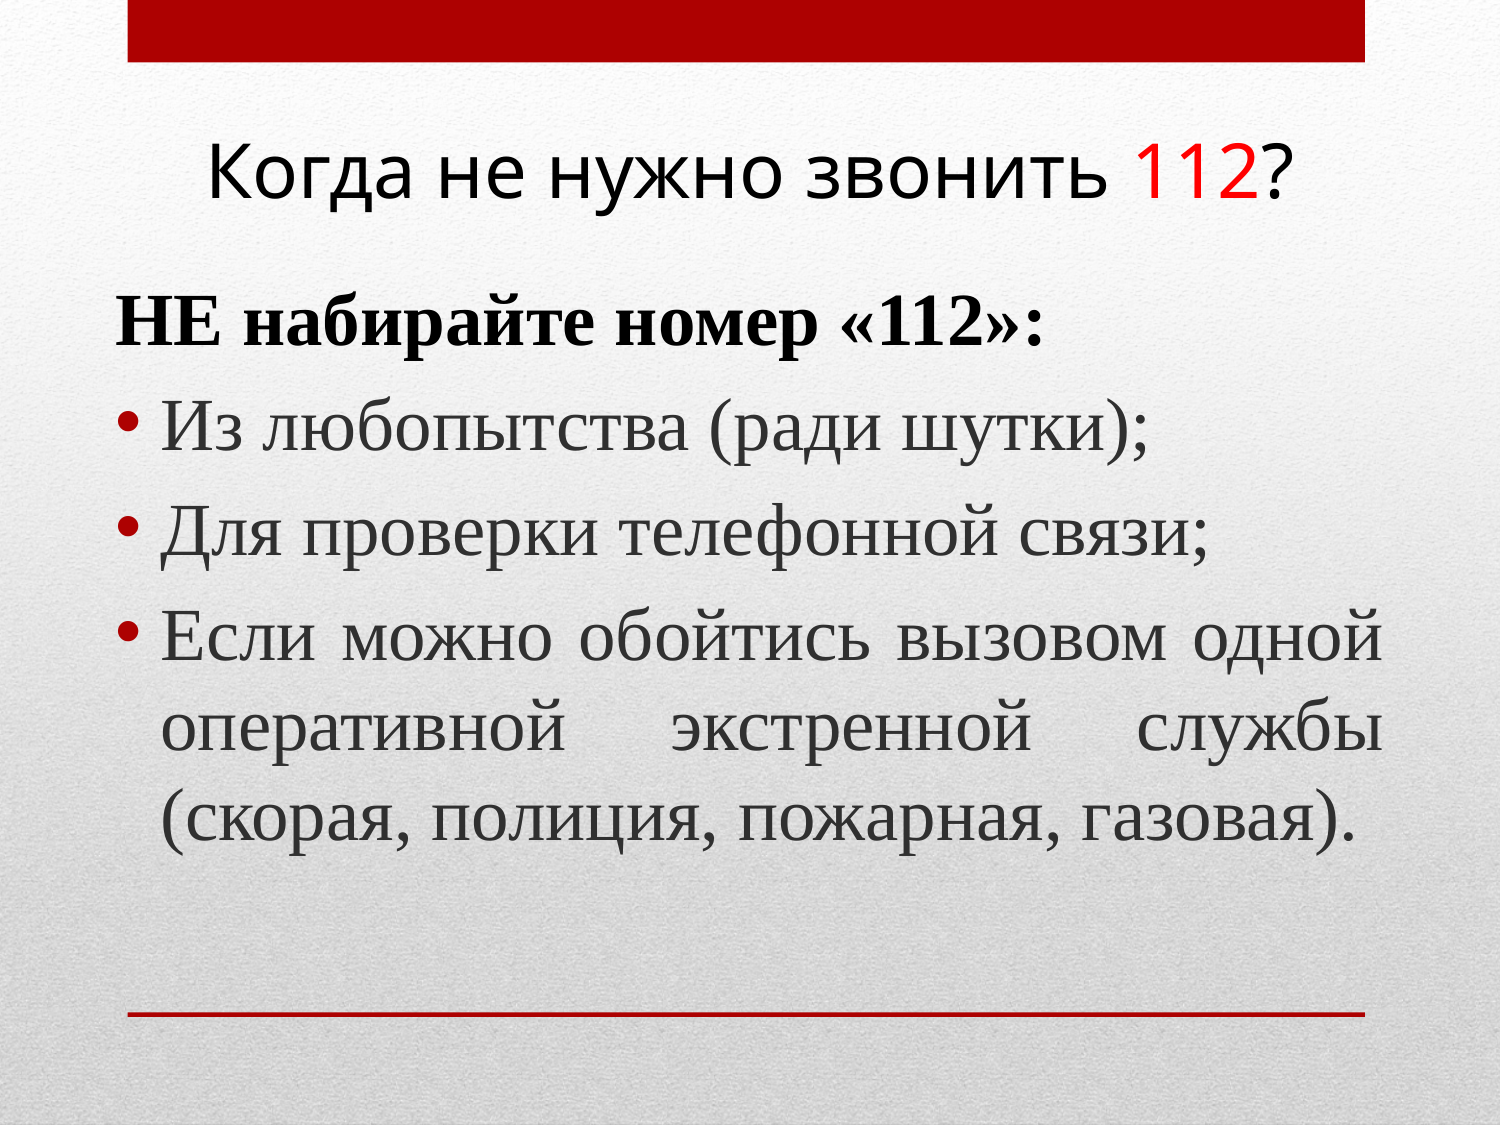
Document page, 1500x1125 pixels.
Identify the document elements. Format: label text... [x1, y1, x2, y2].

list НЕ набирайте номер «112»: Из любопытства (ради шутки); Для проверки телефонной связи; Если можно обойтись вызовом одной оперативной экстренной службы (скорая, полиция, пожарная, газовая). [100, 219, 1400, 976]
title Когда не нужно звонить 112? [147, 54, 1353, 219]
